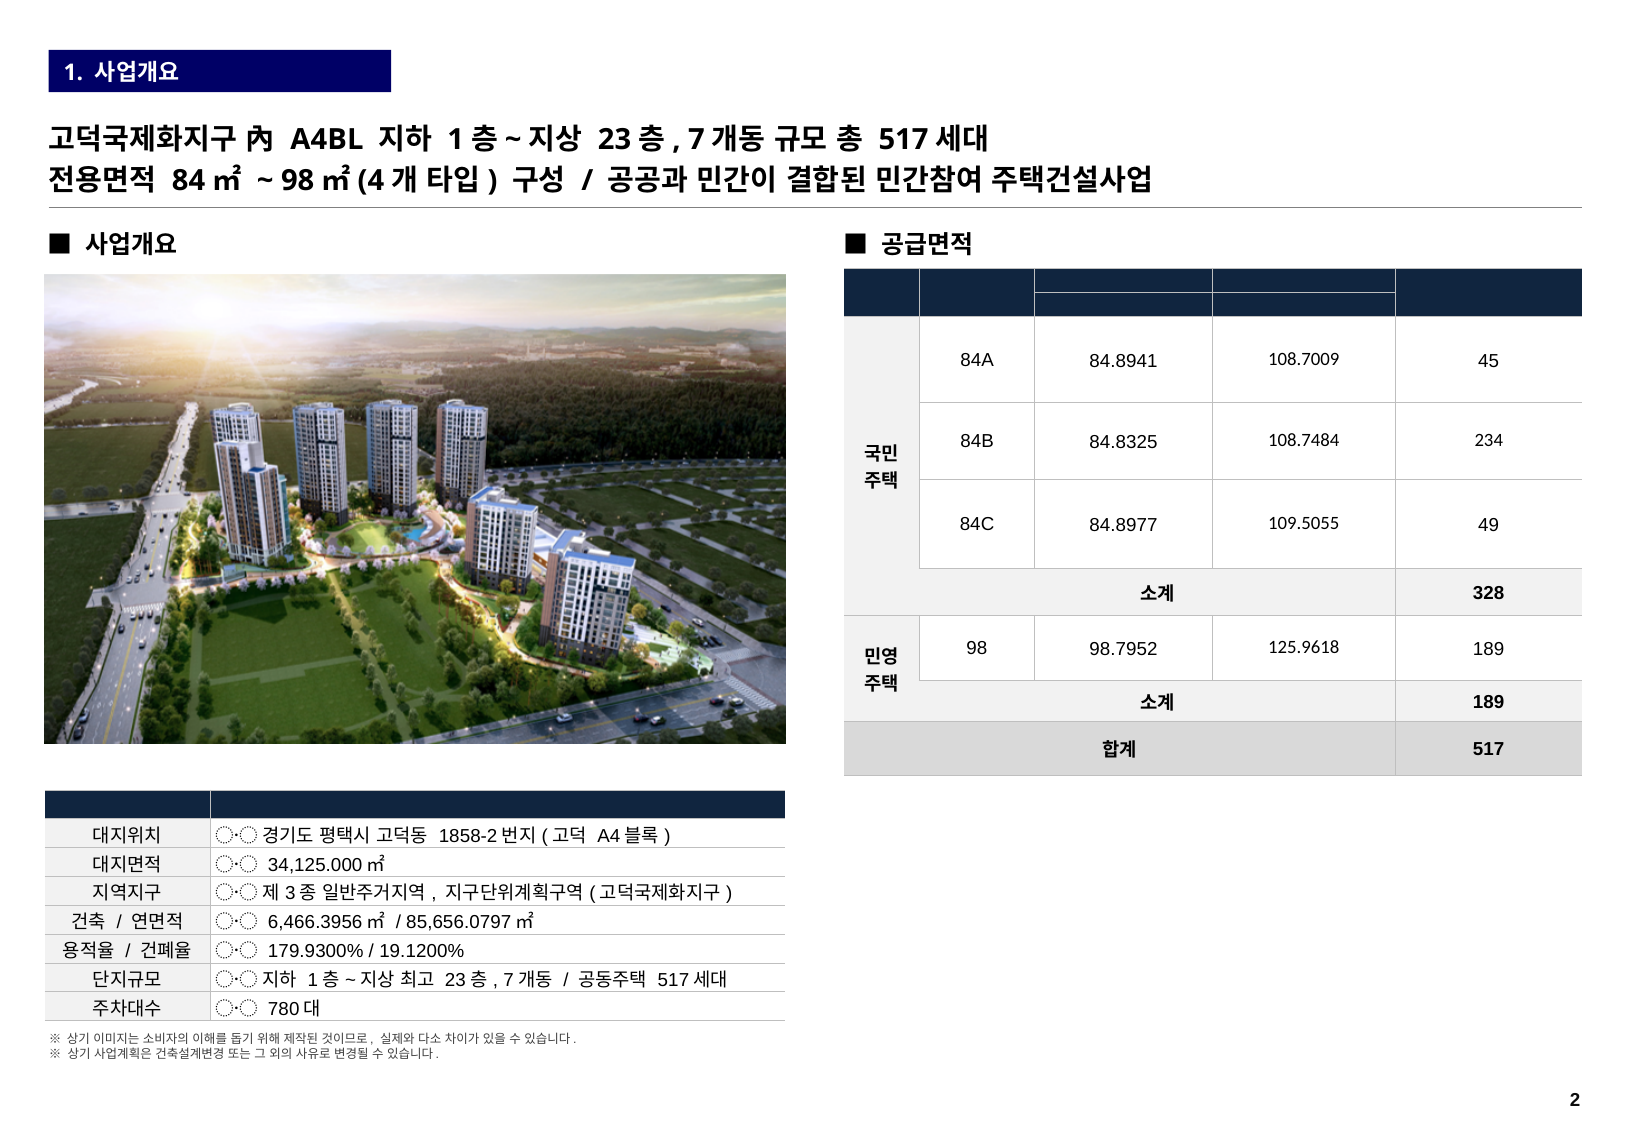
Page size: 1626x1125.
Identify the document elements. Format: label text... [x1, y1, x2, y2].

table_cell 98.7952 [1035, 616, 1212, 680]
table_cell 45 [1396, 317, 1582, 402]
table_cell ㎡ [1213, 293, 1395, 316]
table_cell 주차대수 [45, 992, 210, 1020]
text_box 고덕국제화지구 內 A4BL 지하 1층~지상 23층, 7개동 규모 총 517세대 전용면적 84㎡ ~ 98㎡(4개 타입) 구성 / 공공과 민간이 결합된 민간참여 주택건설사업 [48, 112, 1585, 214]
table_cell 49 [1396, 480, 1582, 568]
table_cell 대지면적 [45, 848, 210, 876]
table_cell ㎡ [1035, 293, 1212, 316]
table_cell 〮 780대 [211, 992, 785, 1020]
table_cell 125.9618 [1213, 616, 1395, 680]
table_cell 84.8977 [1035, 480, 1212, 568]
text_box ※ 상기 이미지는 소비자의 이해를 돕기 위해 제작된 것이므로, 실제와 다소 차이가 있을 수 있습니다. ※ 상기 사업계획은 건축설계변경 또는 그 외의 사유로 변경될 수 있습니다. [48, 1024, 1486, 1067]
table_cell 〮 제3종 일반주거지역, 지구단위계획구역(고덕국제화지구) [211, 877, 785, 905]
table_cell 단지규모 [45, 964, 210, 991]
table_cell 517 [1396, 722, 1582, 775]
table_cell 소계 [919, 681, 1395, 721]
table_cell 98 [920, 616, 1034, 680]
table_cell 189 [1396, 681, 1582, 721]
table_cell 건축 / 연면적 [45, 906, 210, 934]
table_cell 84.8941 [1035, 317, 1212, 402]
table_cell 대지위치 [45, 819, 210, 847]
table_cell 84A [920, 317, 1034, 402]
table_header 타 입 [920, 269, 1034, 316]
table_cell 234 [1396, 403, 1582, 479]
table_cell 108.7009 [1213, 317, 1395, 402]
table_cell 328 [1396, 569, 1582, 615]
table_cell 용적율 / 건폐율 [45, 935, 210, 963]
table_cell 민영 주택 [844, 616, 919, 721]
table_header 내용 [211, 791, 785, 818]
table_cell 108.7484 [1213, 403, 1395, 479]
table_header 공급면적 [1213, 269, 1395, 292]
table_cell 84B [920, 403, 1034, 479]
table_cell 109.5055 [1213, 480, 1395, 568]
table_cell 〮 34,125.000㎡ [211, 848, 785, 876]
text_box ■ 사업개요 [47, 221, 786, 266]
table_cell 〮 경기도 평택시 고덕동 1858-2번지(고덕 A4블록) [211, 819, 785, 847]
table_cell 〮 지하 1층~지상 최고 23층, 7개동 / 공동주택 517세대 [211, 964, 785, 991]
table_cell 지역지구 [45, 877, 210, 905]
table_cell 국민 주택 [844, 317, 919, 615]
picture [44, 273, 786, 744]
table_cell 〮 6,466.3956㎡ / 85,656.0797㎡ [211, 906, 785, 934]
text_box ■ 공급면적 [843, 221, 1582, 266]
table_header 세대수 [1396, 269, 1582, 316]
table_cell 84C [920, 480, 1034, 568]
table_cell 합계 [844, 722, 1395, 775]
table_cell 〮 179.9300% / 19.1200% [211, 935, 785, 963]
text_box 1. 사업개요 [48, 49, 392, 93]
table_header 전용면적 [1035, 269, 1212, 292]
table_header 구 분 [844, 269, 919, 316]
table_cell 84.8325 [1035, 403, 1212, 479]
table_header 구분 [45, 791, 210, 818]
table_cell 소계 [919, 569, 1395, 615]
table_cell 189 [1396, 616, 1582, 680]
